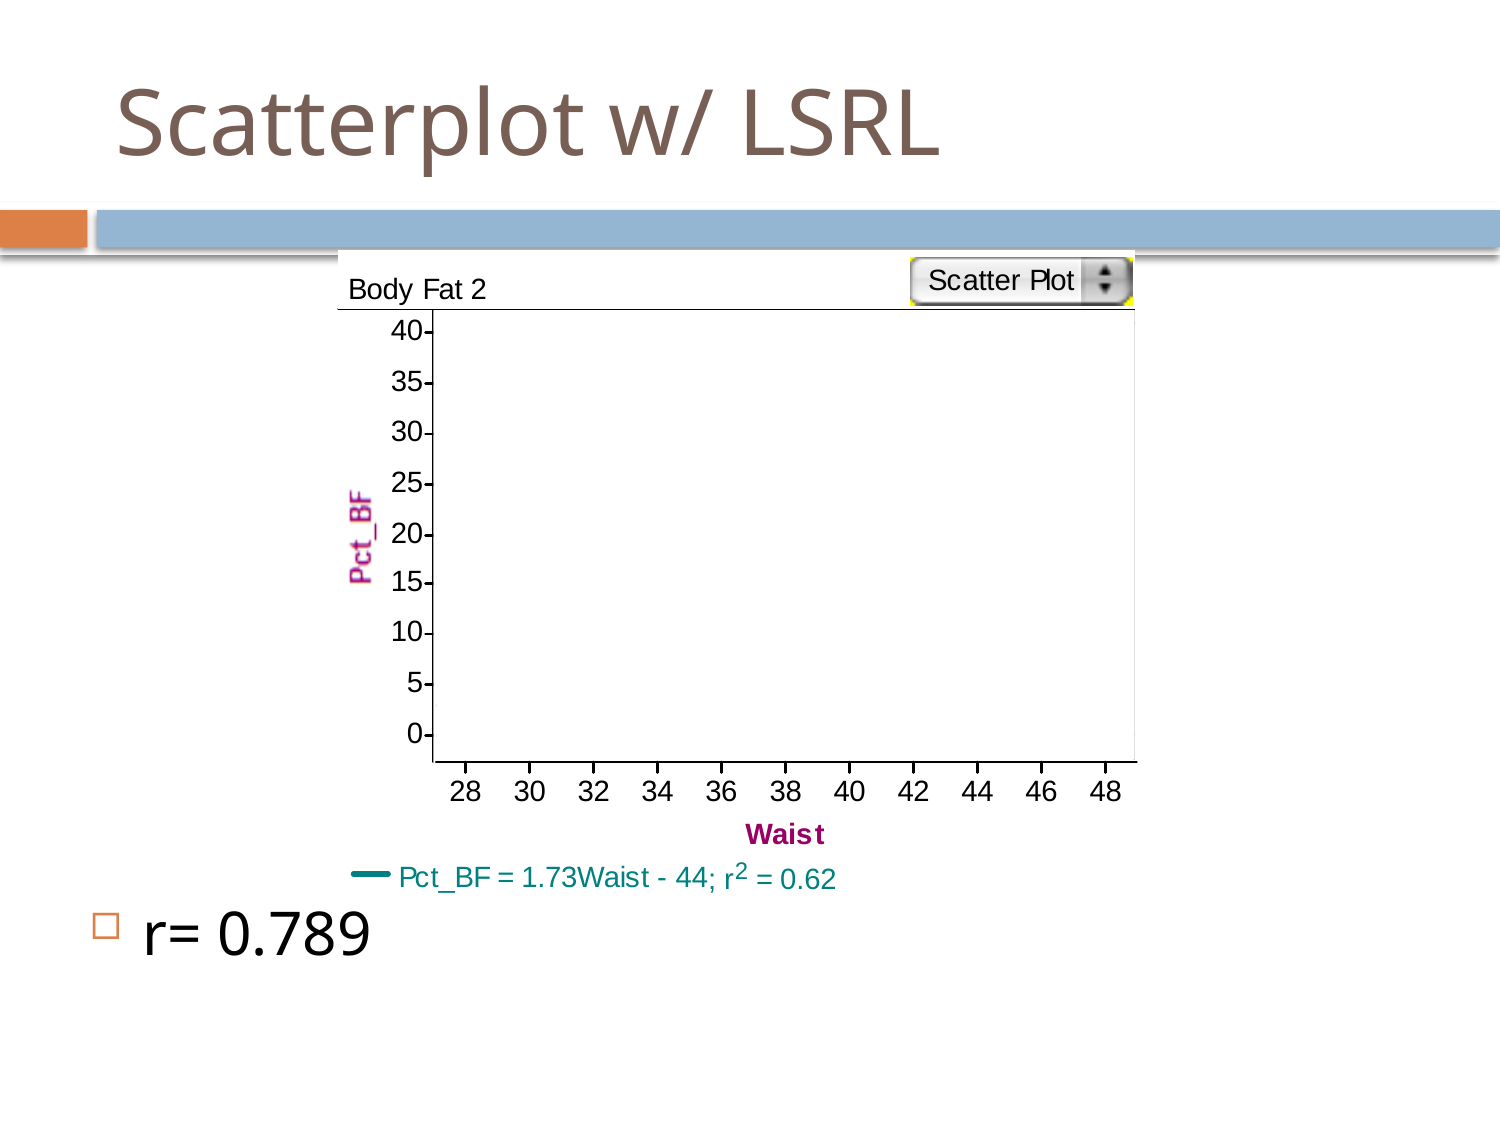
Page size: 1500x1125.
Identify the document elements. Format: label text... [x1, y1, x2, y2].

picture [337, 249, 1138, 904]
list r= 0.789 [75, 887, 1425, 1005]
title Scatterplot w/ LSRL [100, 37, 1438, 200]
